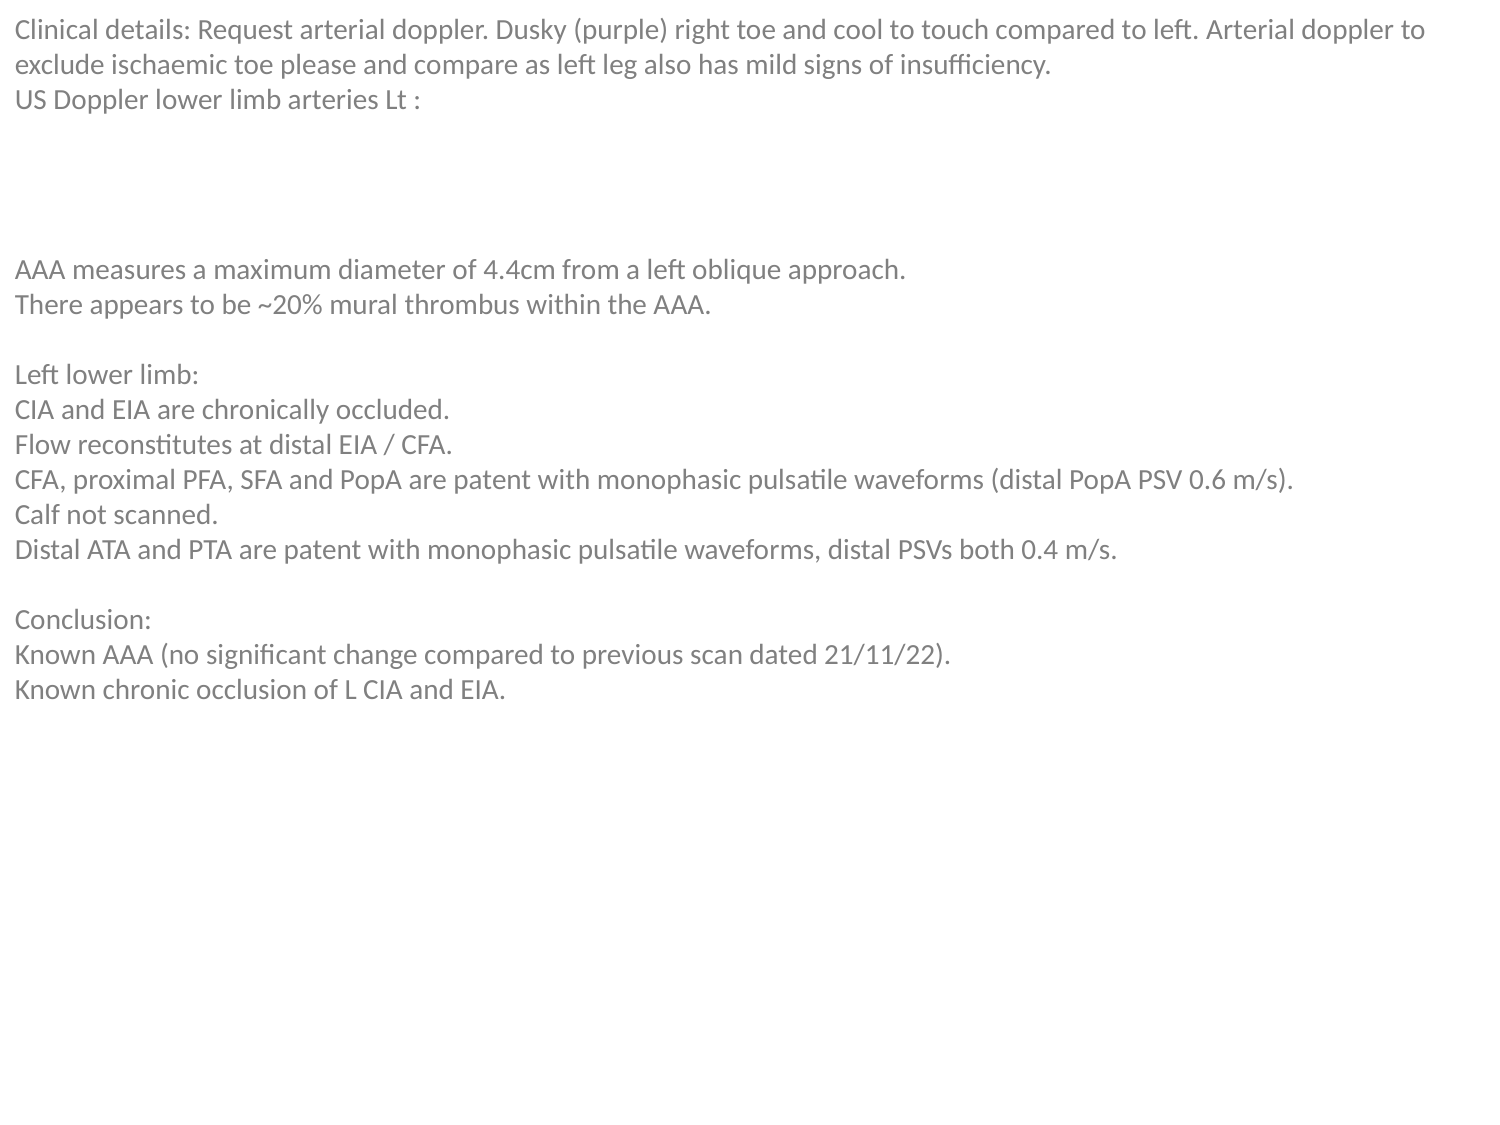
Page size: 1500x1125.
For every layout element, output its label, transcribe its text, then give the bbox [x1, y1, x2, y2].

text_box Clinical details: Request arterial doppler. Dusky (purple) right toe and cool to touch compared to left. Arterial doppler to exclude ischaemic toe please and compare as left leg also has mild signs of insufficiency. US Doppler lower limb arteries Lt : [0, 3, 1500, 123]
text_box AAA measures a maximum diameter of 4.4cm from a left oblique approach. There appears to be ~20% mural thrombus within the AAA. Left lower limb: CIA and EIA are chronically occluded. Flow reconstitutes at distal EIA / CFA. CFA, proximal PFA, SFA and PopA are patent with monophasic pulsatile waveforms (distal PopA PSV 0.6 m/s). Calf not scanned. Distal ATA and PTA are patent with monophasic pulsatile waveforms, distal PSVs both 0.4 m/s. Conclusion: Known AAA (no significant change compared to previous scan dated 21/11/22). Known chronic occlusion of L CIA and EIA. [0, 243, 1500, 713]
